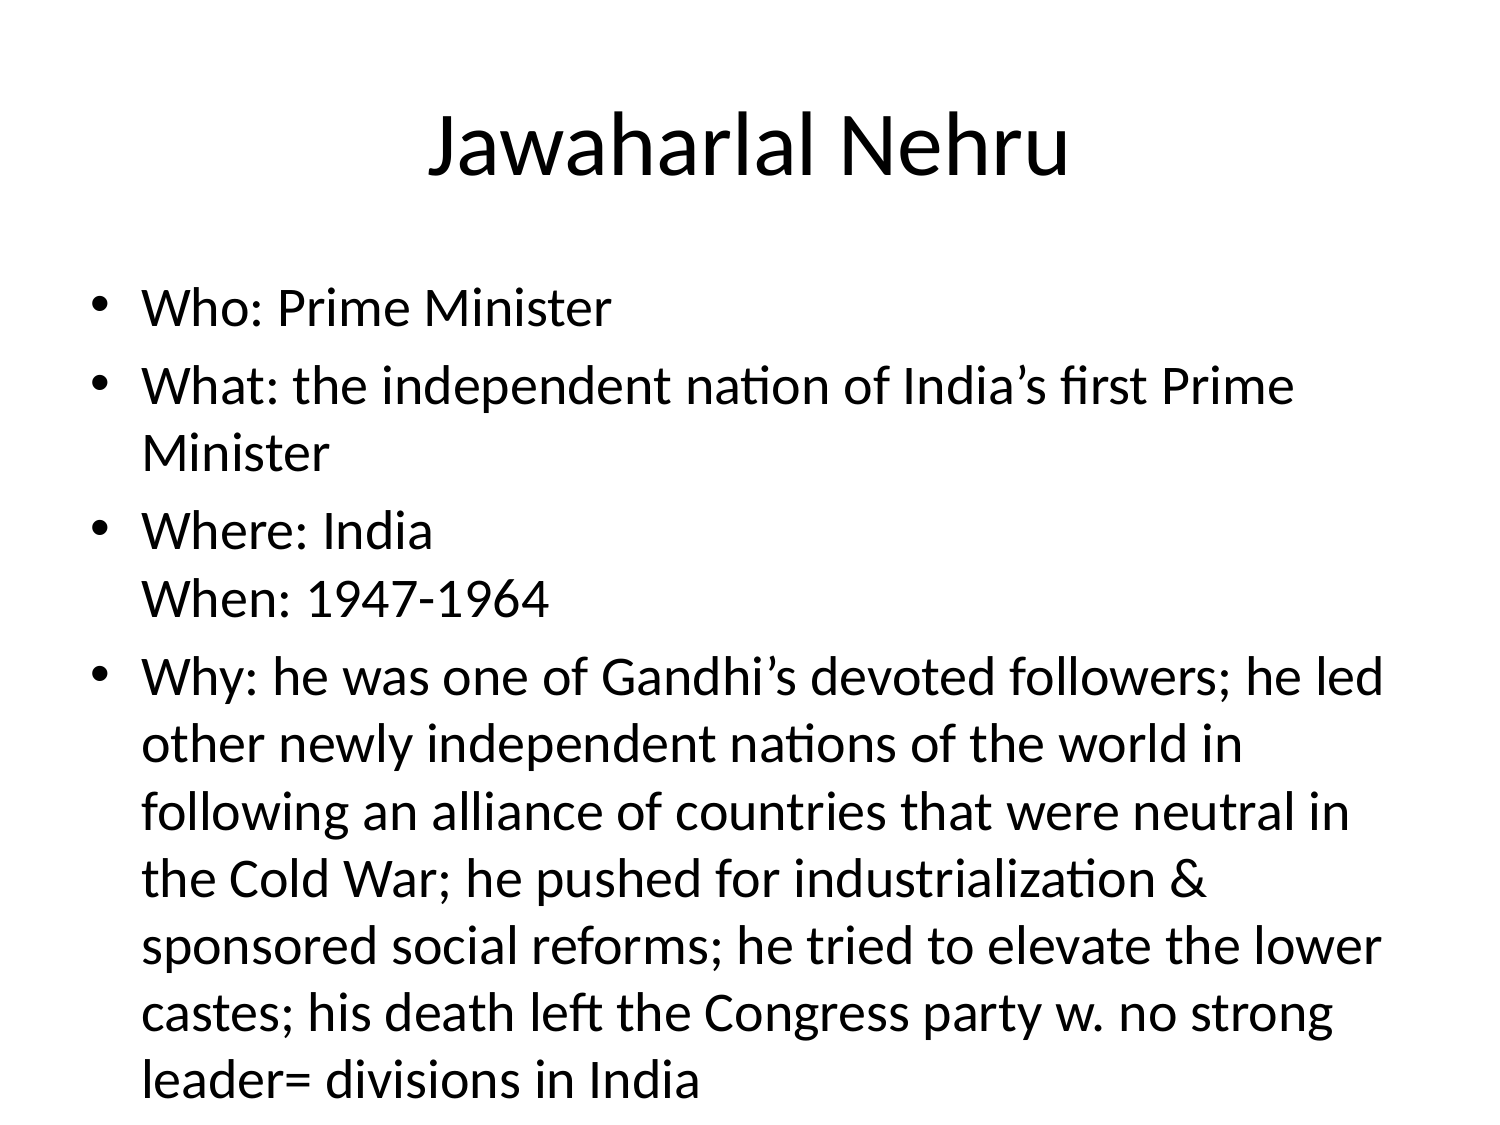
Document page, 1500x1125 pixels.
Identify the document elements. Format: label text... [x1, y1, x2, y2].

title Jawaharlal Nehru [75, 45, 1425, 233]
list Who: Prime Minister What: the independent nation of India’s first Prime Minister Where: India When: 1947-1964 Why: he was one of Gandhi’s devoted followers; he led other newly independent nations of the world in following an alliance of countries that were neutral in the Cold War; he pushed for industrialization & sponsored social reforms; he tried to elevate the lower castes; his death left the Congress party w. no strong leader= divisions in India [75, 262, 1450, 1125]
